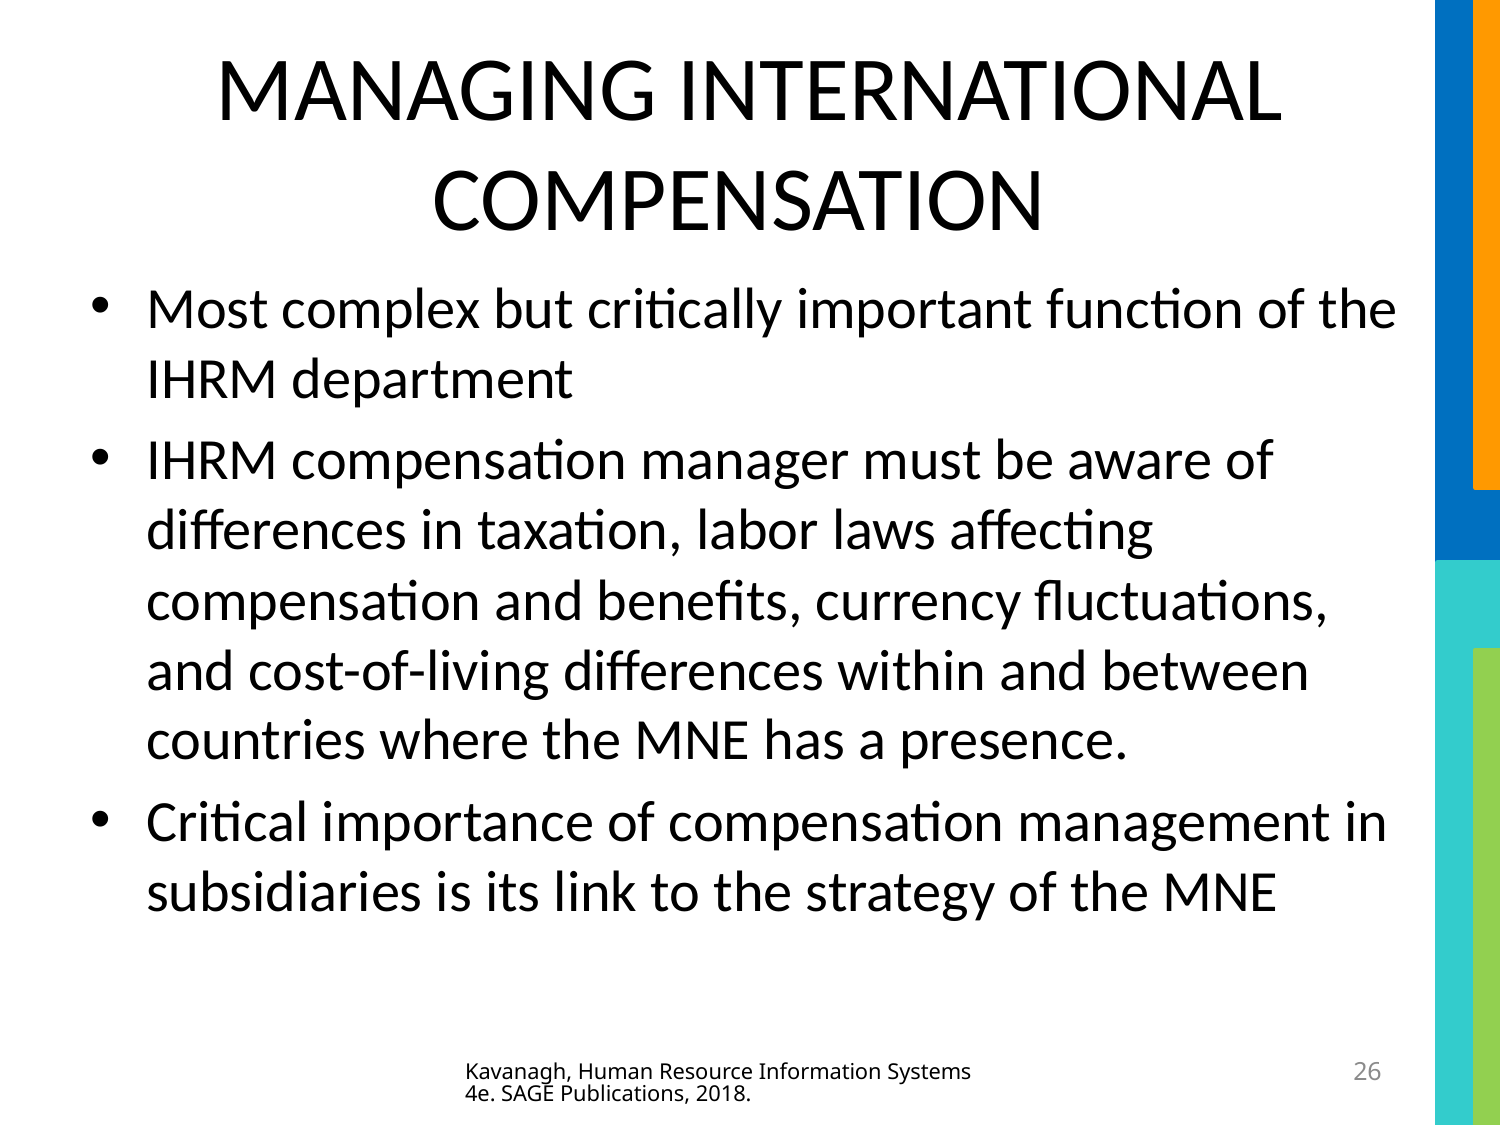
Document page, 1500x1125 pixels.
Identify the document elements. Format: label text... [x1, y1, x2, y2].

footer Kavanagh, Human Resource Information Systems 4e. SAGE Publications, 2018. [450, 1042, 1004, 1103]
list Most complex but critically important function of the IHRM department IHRM compensation manager must be aware of differences in taxation, labor laws affecting compensation and benefits, currency fluctuations, and cost-of-living differences within and between countries where the MNE has a presence. Critical importance of compensation management in subsidiaries is its link to the strategy of the MNE [75, 262, 1425, 1005]
title MANAGING INTERNATIONAL COMPENSATION [75, 45, 1425, 233]
slide_number 26 [1059, 1042, 1397, 1103]
